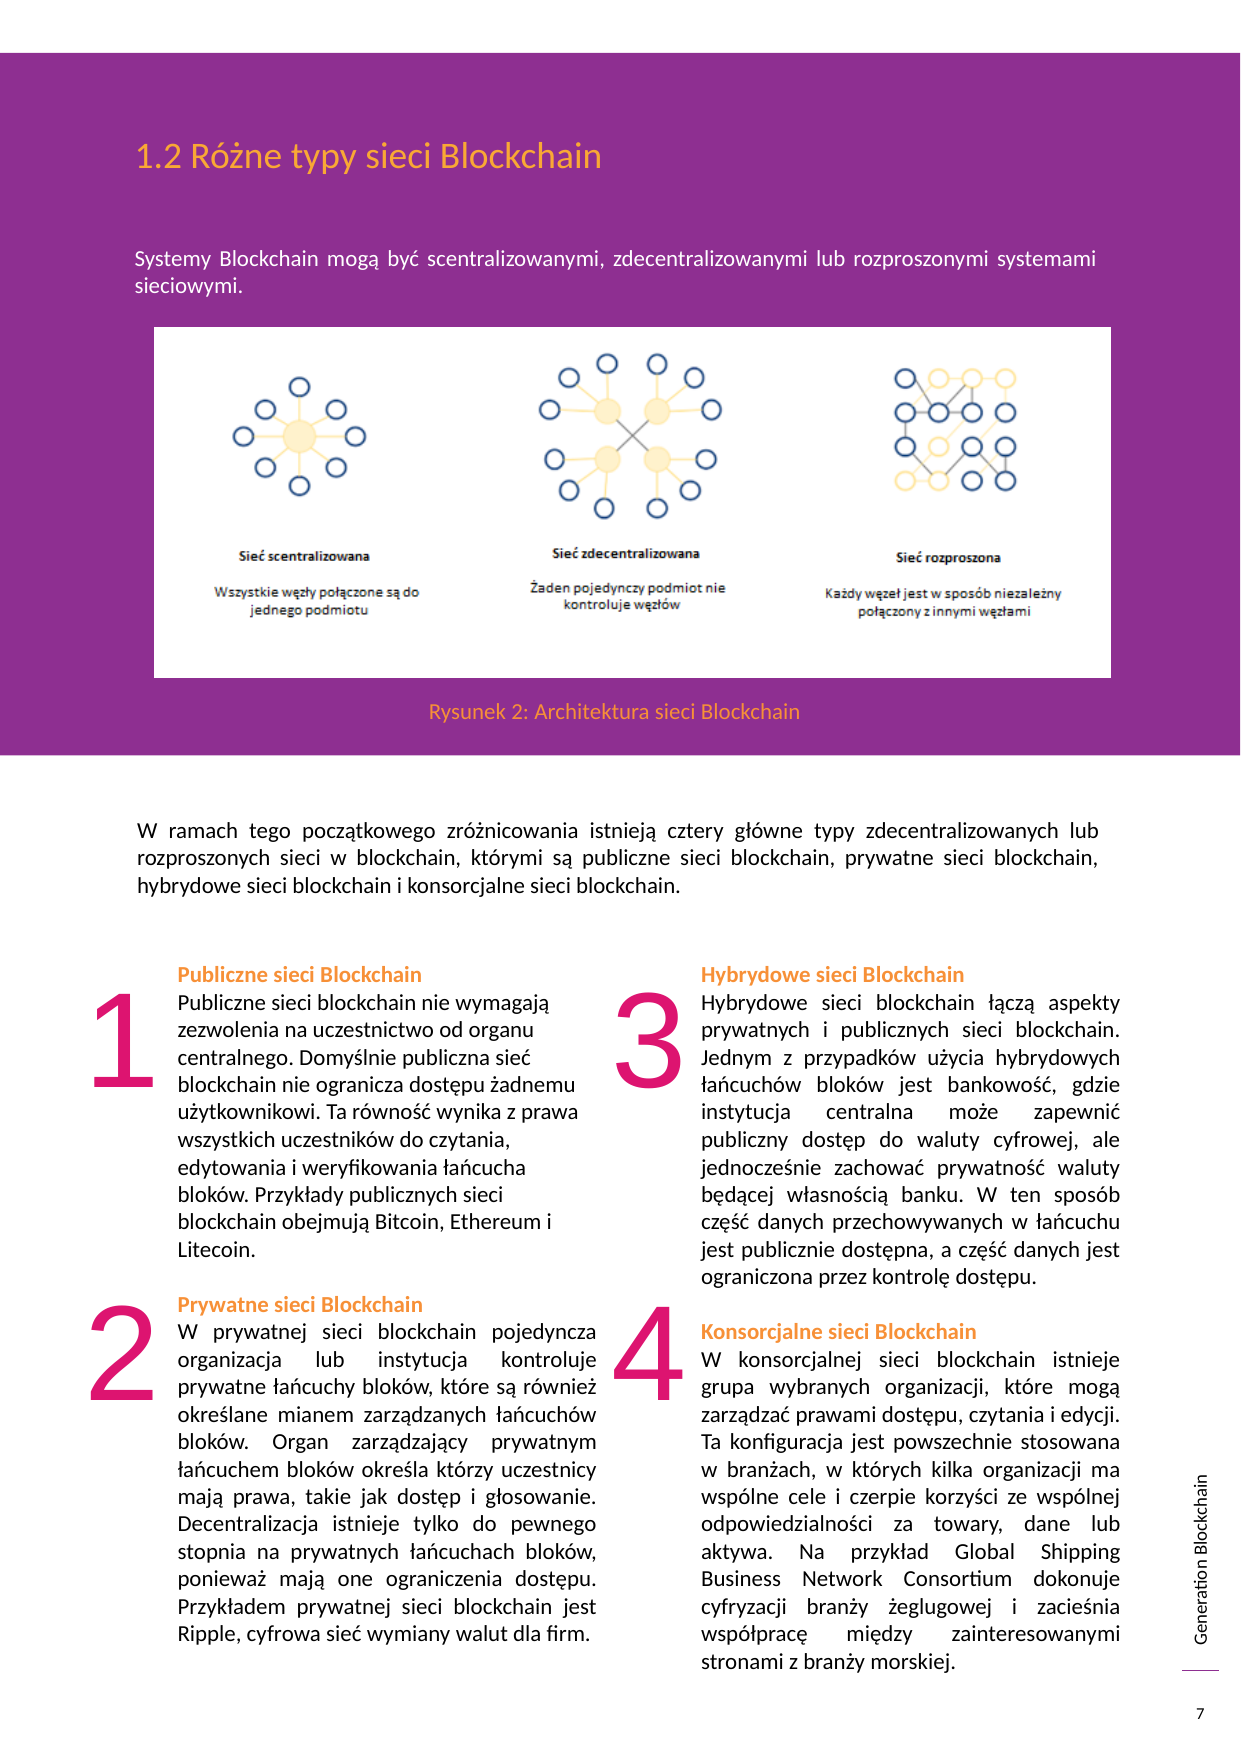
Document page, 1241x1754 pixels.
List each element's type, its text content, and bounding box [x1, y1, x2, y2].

text_box W ramach tego początkowego zróżnicowania istnieją cztery główne typy zdecentralizowanych lub rozproszonych sieci w blockchain, którymi są publiczne sieci blockchain, prywatne sieci blockchain, hybrydowe sieci blockchain i konsorcjalne sieci blockchain. [122, 807, 1116, 886]
text_box Hybrydowe sieci Blockchain Hybrydowe sieci blockchain łączą aspekty prywatnych i publicznych sieci blockchain. Jednym z przypadków użycia hybrydowych łańcuchów bloków jest bankowość, gdzie instytucja centralna może zapewnić publiczny dostęp do waluty cyfrowej, ale jednocześnie zachować prywatność waluty będącej własnością banku. W ten sposób część danych przechowywanych w łańcuchu jest publicznie dostępna, a część danych jest ograniczona przez kontrolę dostępu. Konsorcjalne sieci Blockchain W konsorcjalnej sieci blockchain istnieje grupa wybranych organizacji, które mogą zarządzać prawami dostępu, czytania i edycji. Ta konfiguracja jest powszechnie stosowana w branżach, w których kilka organizacji ma wspólne cele i czerpie korzyści ze wspólnej odpowiedzialności za towary, dane lub aktywa. Na przykład Global Shipping Business Network Consortium dokonuje cyfryzacji branży żeglugowej i zacieśnia współpracę między zainteresowanymi stronami z branży morskiej. [686, 952, 1136, 1712]
text_box Publiczne sieci Blockchain Publiczne sieci blockchain nie wymagają zezwolenia na uczestnictwo od organu centralnego. Domyślnie publiczna sieć blockchain nie ogranicza dostępu żadnemu użytkownikowi. Ta równość wynika z prawa wszystkich uczestników do czytania, edytowania i weryfikowania łańcucha bloków. Przykłady publicznych sieci blockchain obejmują Bitcoin, Ethereum i Litecoin. Prywatne sieci Blockchain W prywatnej sieci blockchain pojedyncza organizacja lub instytucja kontroluje prywatne łańcuchy bloków, które są również określane mianem zarządzanych łańcuchów bloków. Organ zarządzający prywatnym łańcuchem bloków określa którzy uczestnicy mają prawa, takie jak dostęp i głosowanie. Decentralizacja istnieje tylko do pewnego stopnia na prywatnych łańcuchach bloków, ponieważ mają one ograniczenia dostępu. Przykładem prywatnej sieci blockchain jest Ripple, cyfrowa sieć wymiany walut dla firm. [162, 952, 613, 1712]
picture [154, 327, 1111, 678]
text_box 3 [596, 945, 705, 1123]
list Systemy Blockchain mogą być scentralizowanymi, zdecentralizowanymi lub rozproszonymi systemami sieciowymi. [119, 236, 1113, 314]
text_box 1.2 Różne typy sieci Blockchain [119, 123, 1113, 201]
text_box 1 [70, 945, 178, 1123]
text_box Rysunek 2: Architektura sieci Blockchain [120, 689, 1111, 732]
slide_number 7 [1169, 1674, 1231, 1751]
text_box 4 [596, 1258, 705, 1436]
text_box 2 [70, 1258, 178, 1436]
